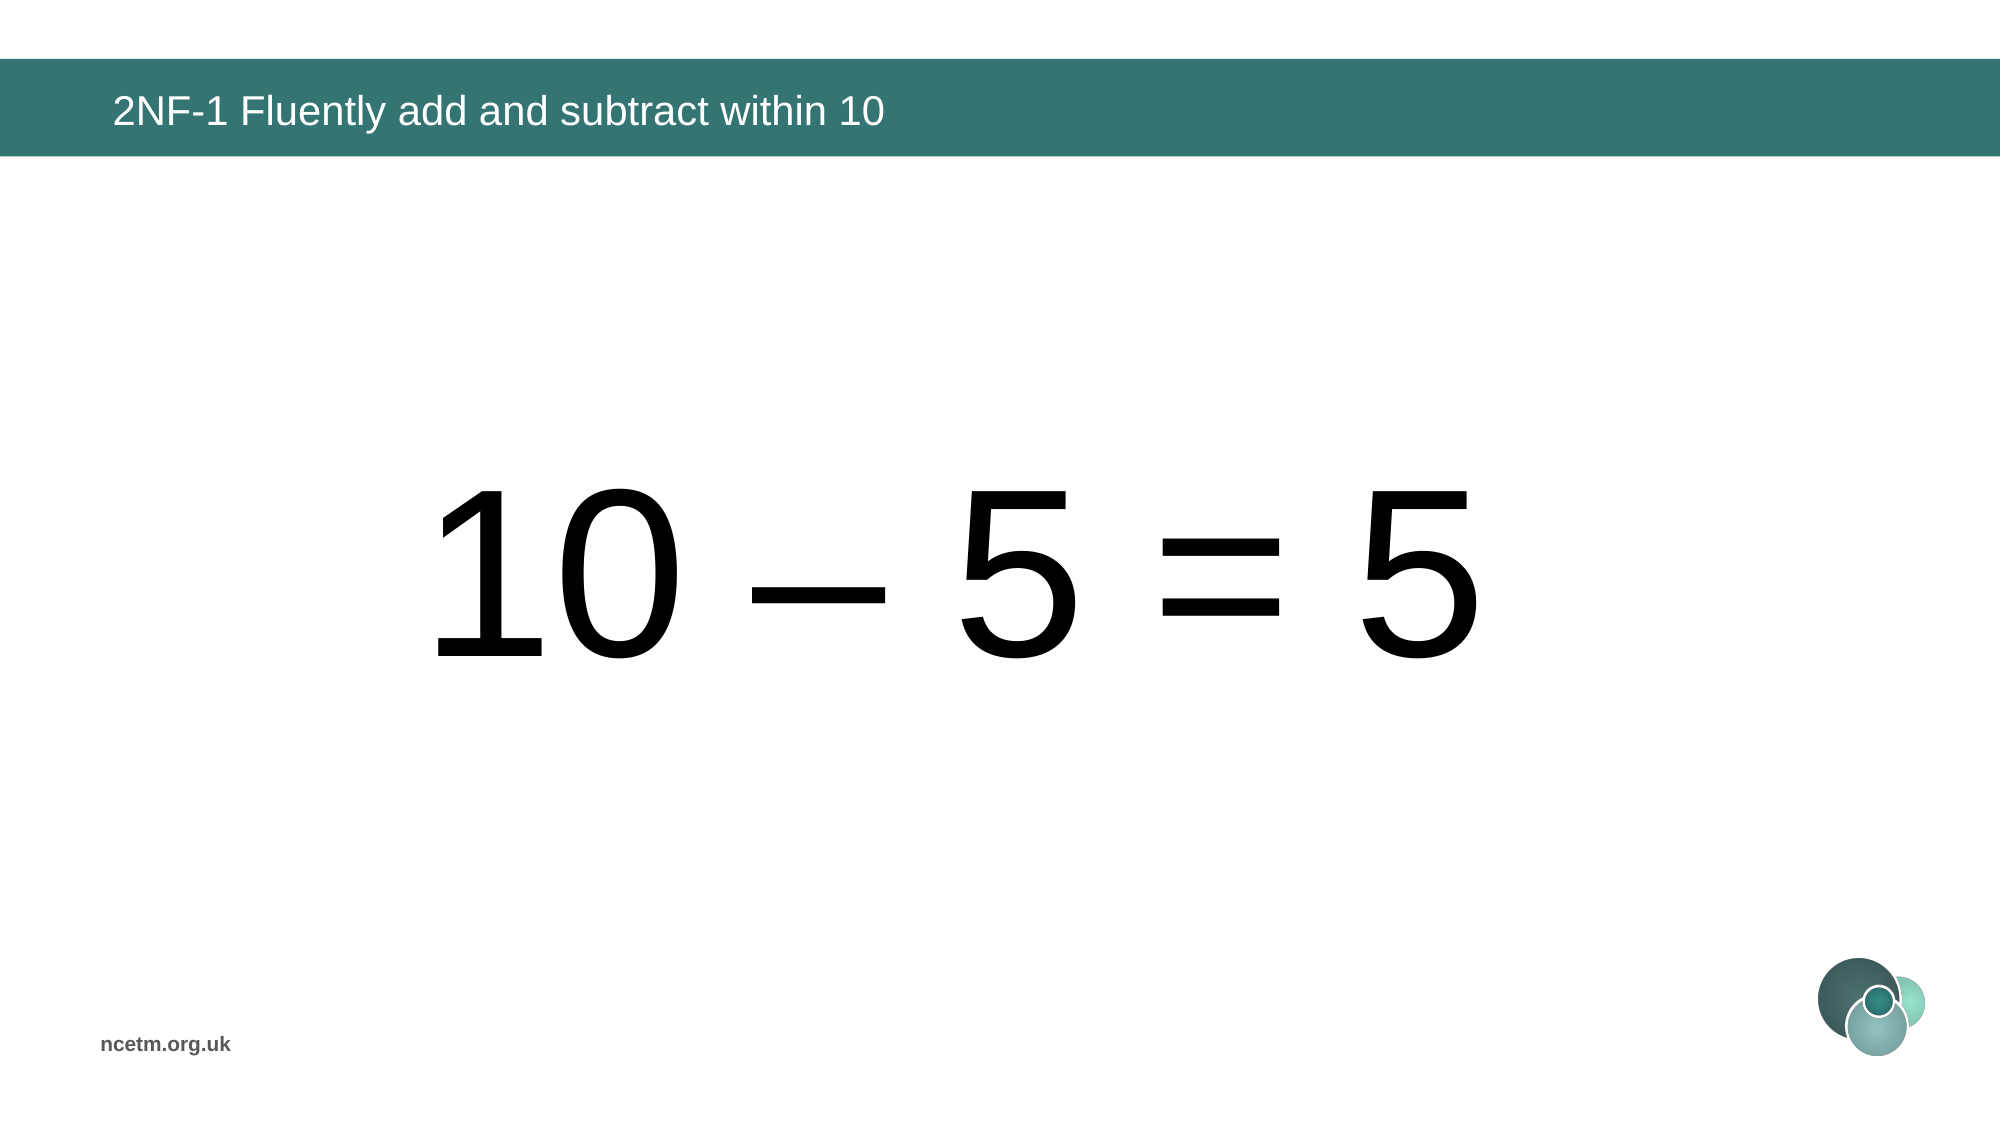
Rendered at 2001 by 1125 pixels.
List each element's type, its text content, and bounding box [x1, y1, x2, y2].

text_box 5 [1338, 409, 1502, 712]
title 2NF-1 Fluently add and subtract within 10 [97, 76, 1945, 147]
picture [1818, 958, 1925, 1056]
text_box 10 – 5 = [405, 409, 1338, 712]
